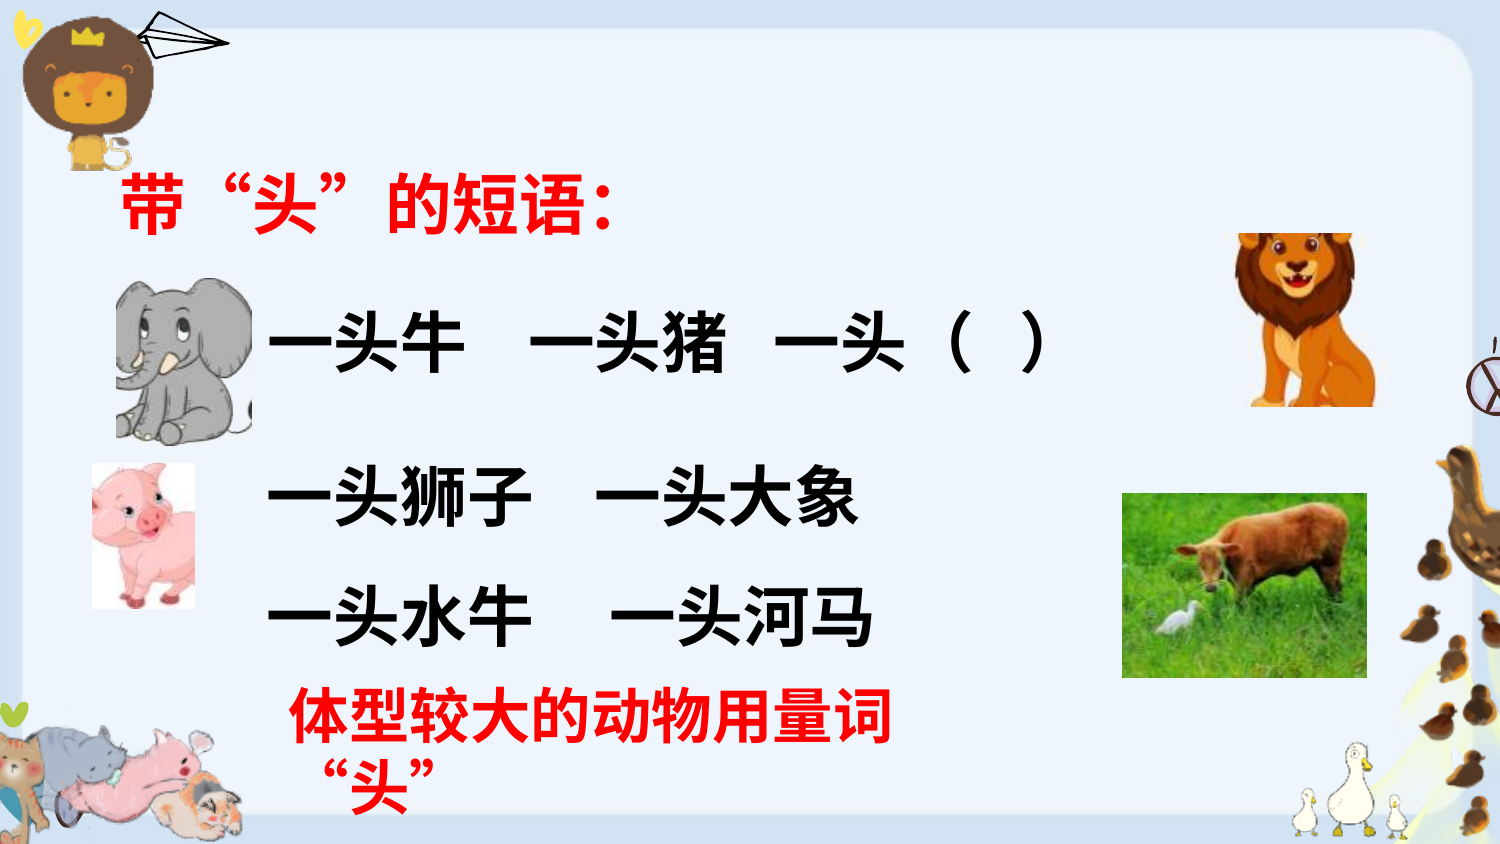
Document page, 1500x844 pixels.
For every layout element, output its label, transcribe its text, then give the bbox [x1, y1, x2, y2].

text_box 体型较大的动物用量词“头” [274, 670, 1067, 830]
picture [1493, 396, 1500, 407]
picture [1475, 370, 1491, 404]
text_box 一头狮子 一头大象 一头水牛 一头河马 [251, 406, 1306, 662]
picture [1491, 365, 1500, 380]
picture [0, 0, 1500, 844]
text_box 一头牛 一头猪 一头（ ） [253, 293, 1219, 389]
text_box 带“头”的短语： [104, 155, 669, 251]
